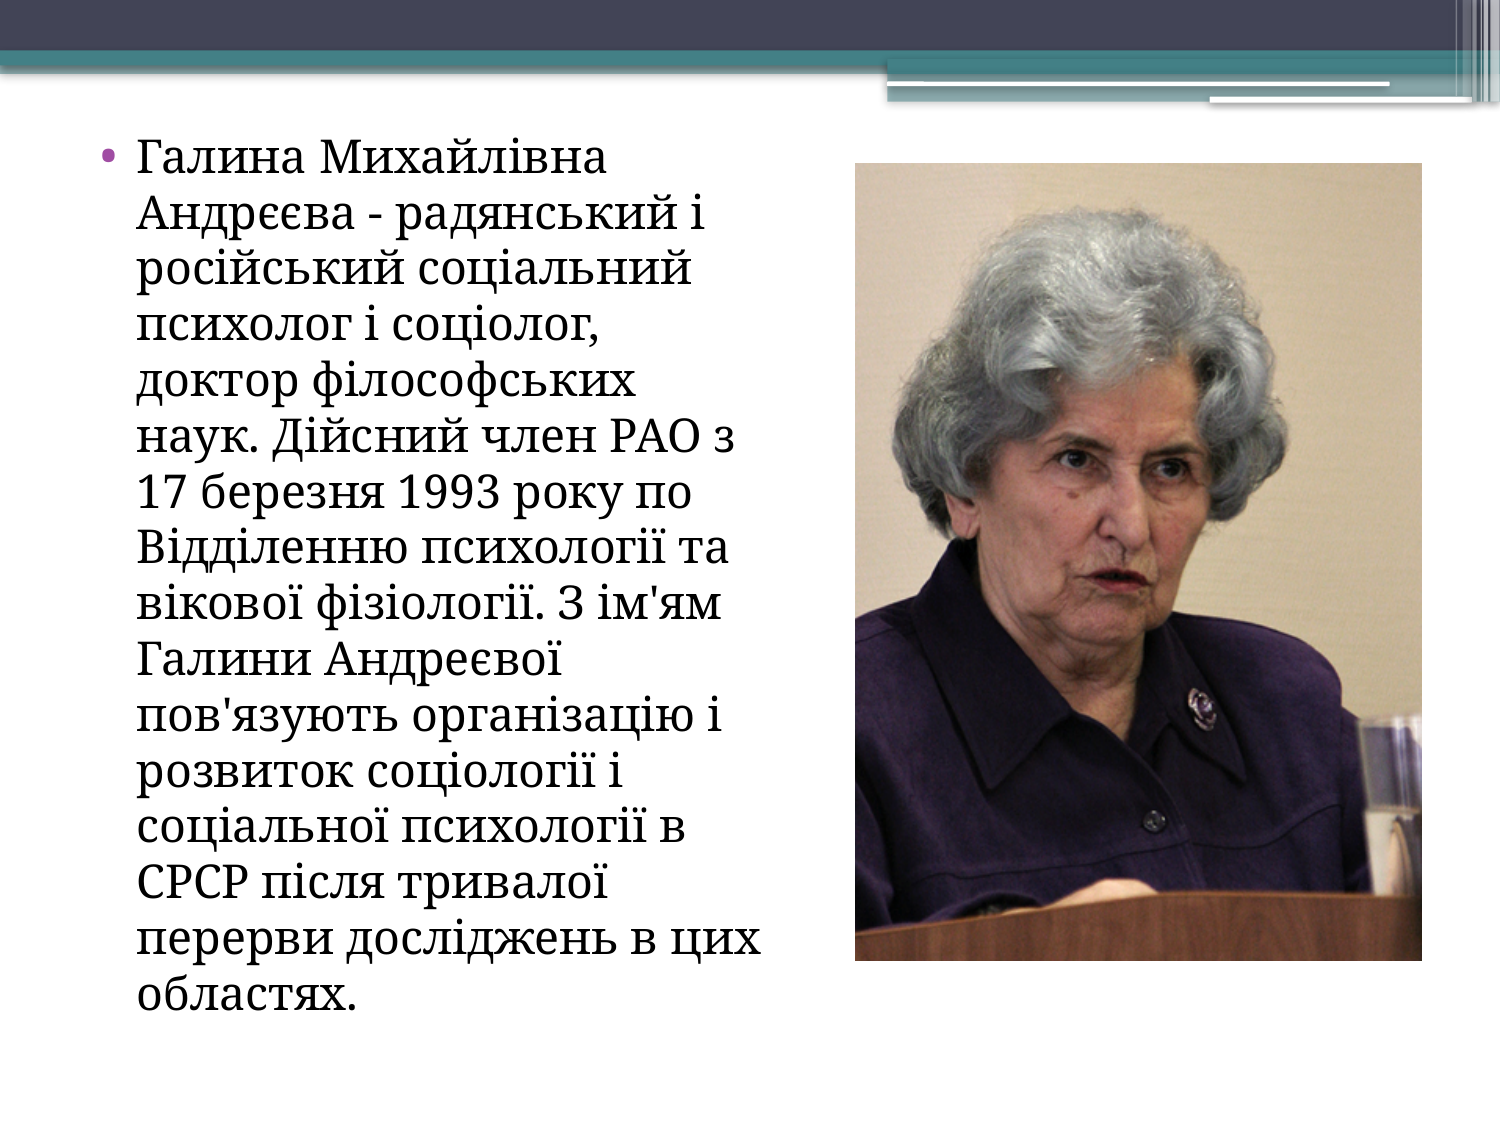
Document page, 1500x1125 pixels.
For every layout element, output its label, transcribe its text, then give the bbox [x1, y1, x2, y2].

picture [855, 163, 1422, 962]
list Галина Михайлівна Андрєєва - радянський і російський соціальний психолог і соціолог, доктор філософських наук. Дійсний член РАО з 17 березня 1993 року по Відділенню психології та вікової фізіології. З ім'ям Галини Андреєвої пов'язують організацію і розвиток соціології і соціальної психології в СРСР після тривалої перерви досліджень в цих областях. [70, 58, 786, 1043]
